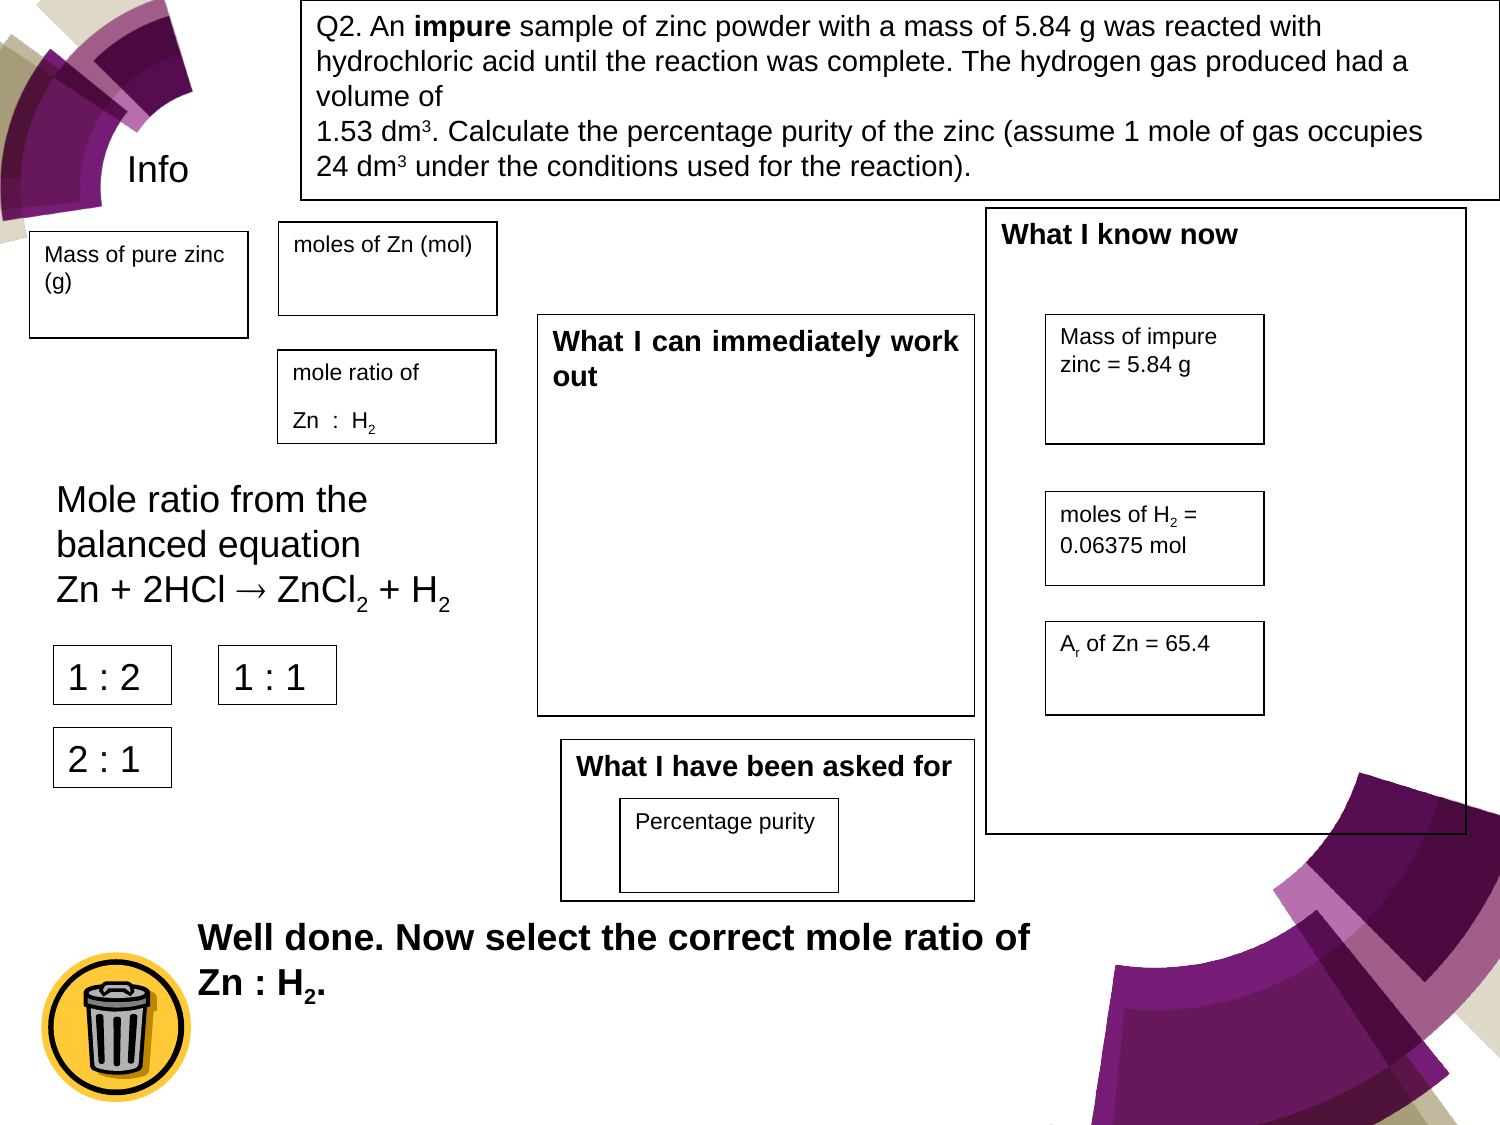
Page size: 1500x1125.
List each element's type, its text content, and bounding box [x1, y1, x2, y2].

text_box What I have been asked for ? [561, 739, 975, 901]
text_box Mass of pure zinc (g) [29, 231, 249, 338]
text_box Mass of impure zinc = 5.84 g [1045, 314, 1264, 445]
text_box 1 : 2 [53, 645, 172, 705]
text_box moles of H2 = 0.06375 mol [1045, 491, 1264, 586]
text_box Well done. Now select the correct mole ratio of Zn : H2. [182, 905, 1223, 1016]
text_box mole ratio of Zn : H2 [277, 349, 497, 444]
text_box Info [112, 137, 242, 197]
text_box Ar of Zn = 65.4 [1045, 621, 1264, 716]
text_box Q2. An impure sample of zinc powder with a mass of 5.84 g was reacted with hydrochloric acid until the reaction was complete. The hydrogen gas produced had a volume of 1.53 dm3. Calculate the percentage purity of the zinc (assume 1 mole of gas occupies 24 dm3 under the conditions used for the reaction). [301, 0, 1500, 200]
text_box moles of Zn (mol) [278, 221, 498, 316]
picture [41, 952, 192, 1103]
text_box 2 : 1 [53, 727, 172, 788]
text_box Mole ratio from the balanced equation Zn + 2HCl  ZnCl2 + H2 [41, 467, 514, 624]
text_box What I can immediately work out [537, 314, 975, 717]
picture [0, 0, 219, 256]
text_box 1 : 1 [218, 645, 337, 705]
picture [1009, 716, 1500, 1125]
text_box What I know now ? ? ? [986, 208, 1467, 835]
text_box Percentage purity [620, 798, 839, 893]
